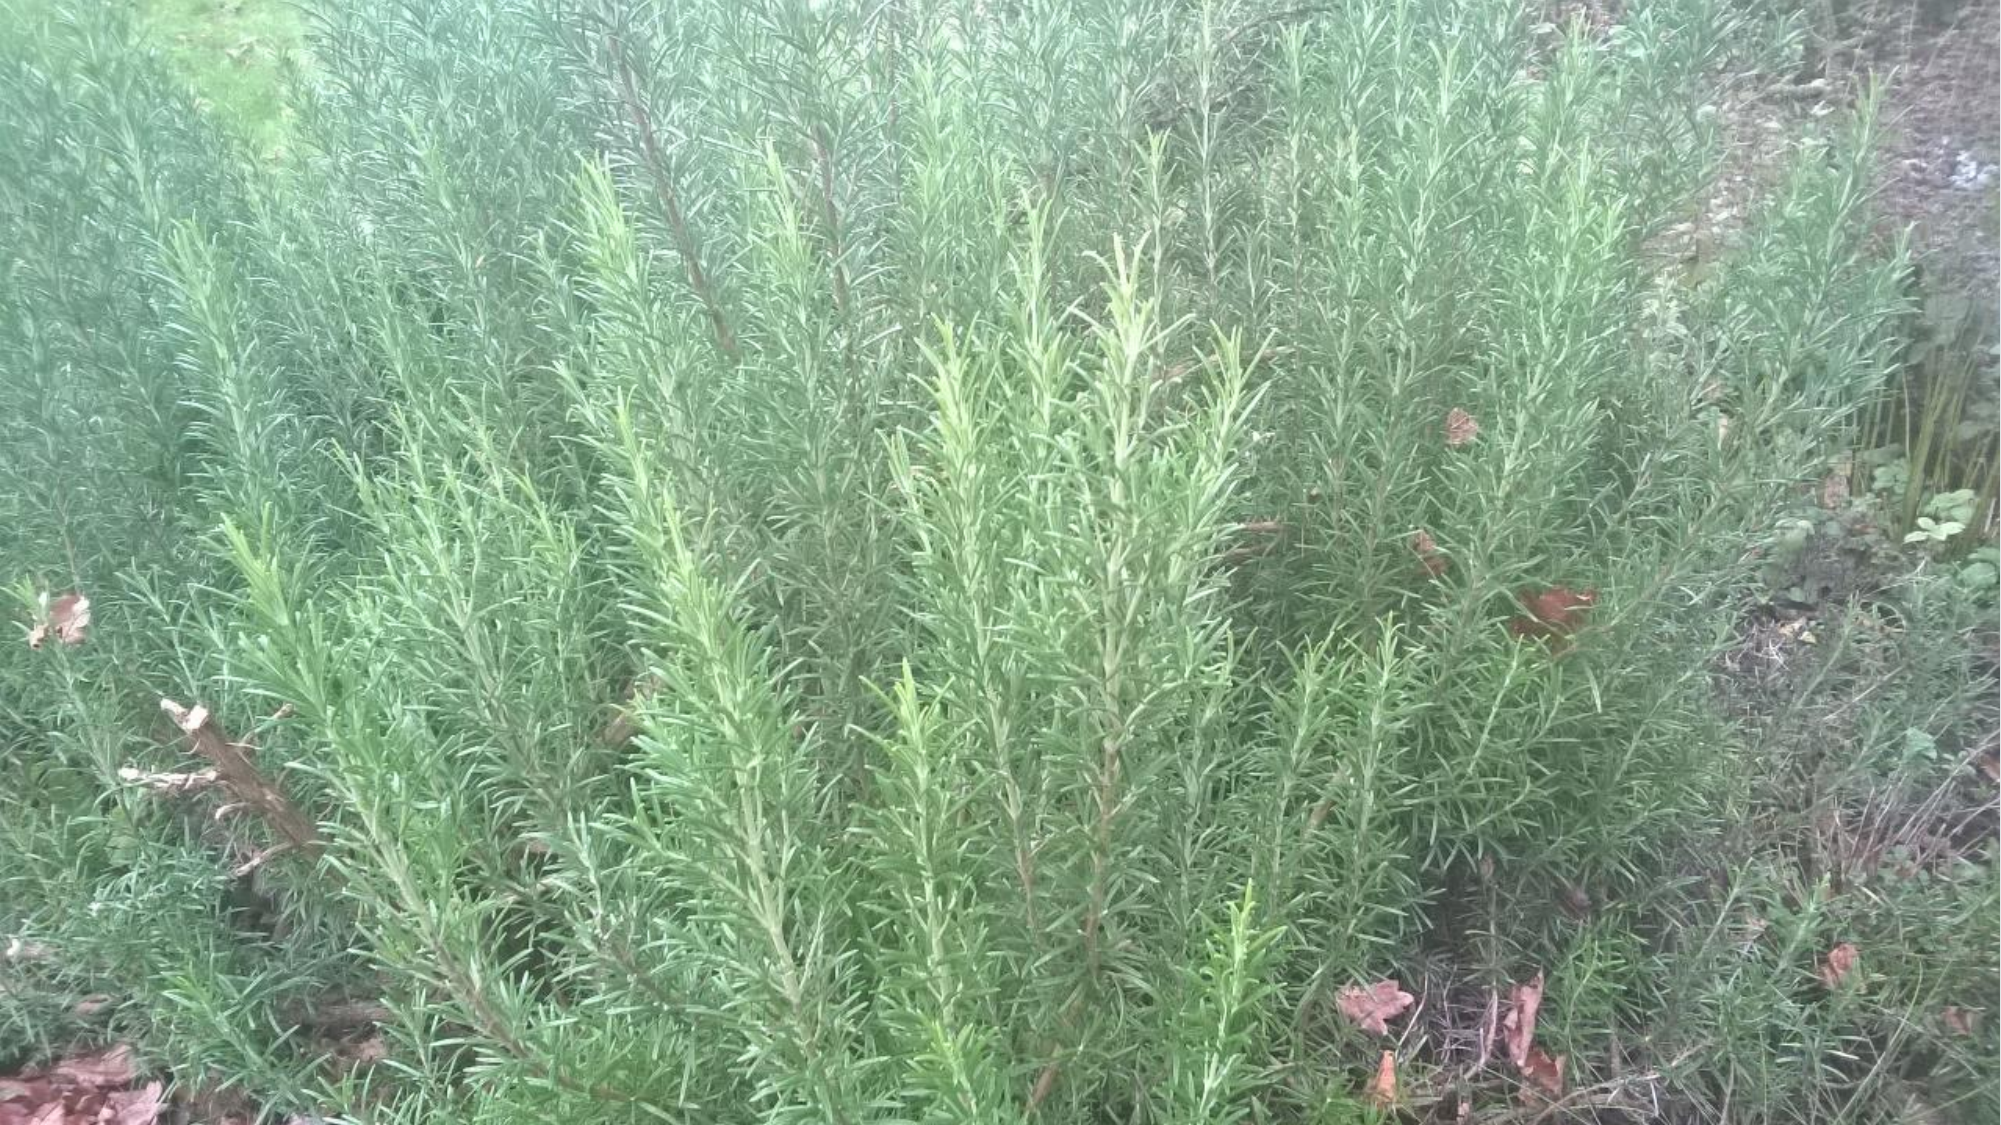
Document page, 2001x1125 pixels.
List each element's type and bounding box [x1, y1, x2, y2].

list [0, 0, 2000, 1125]
